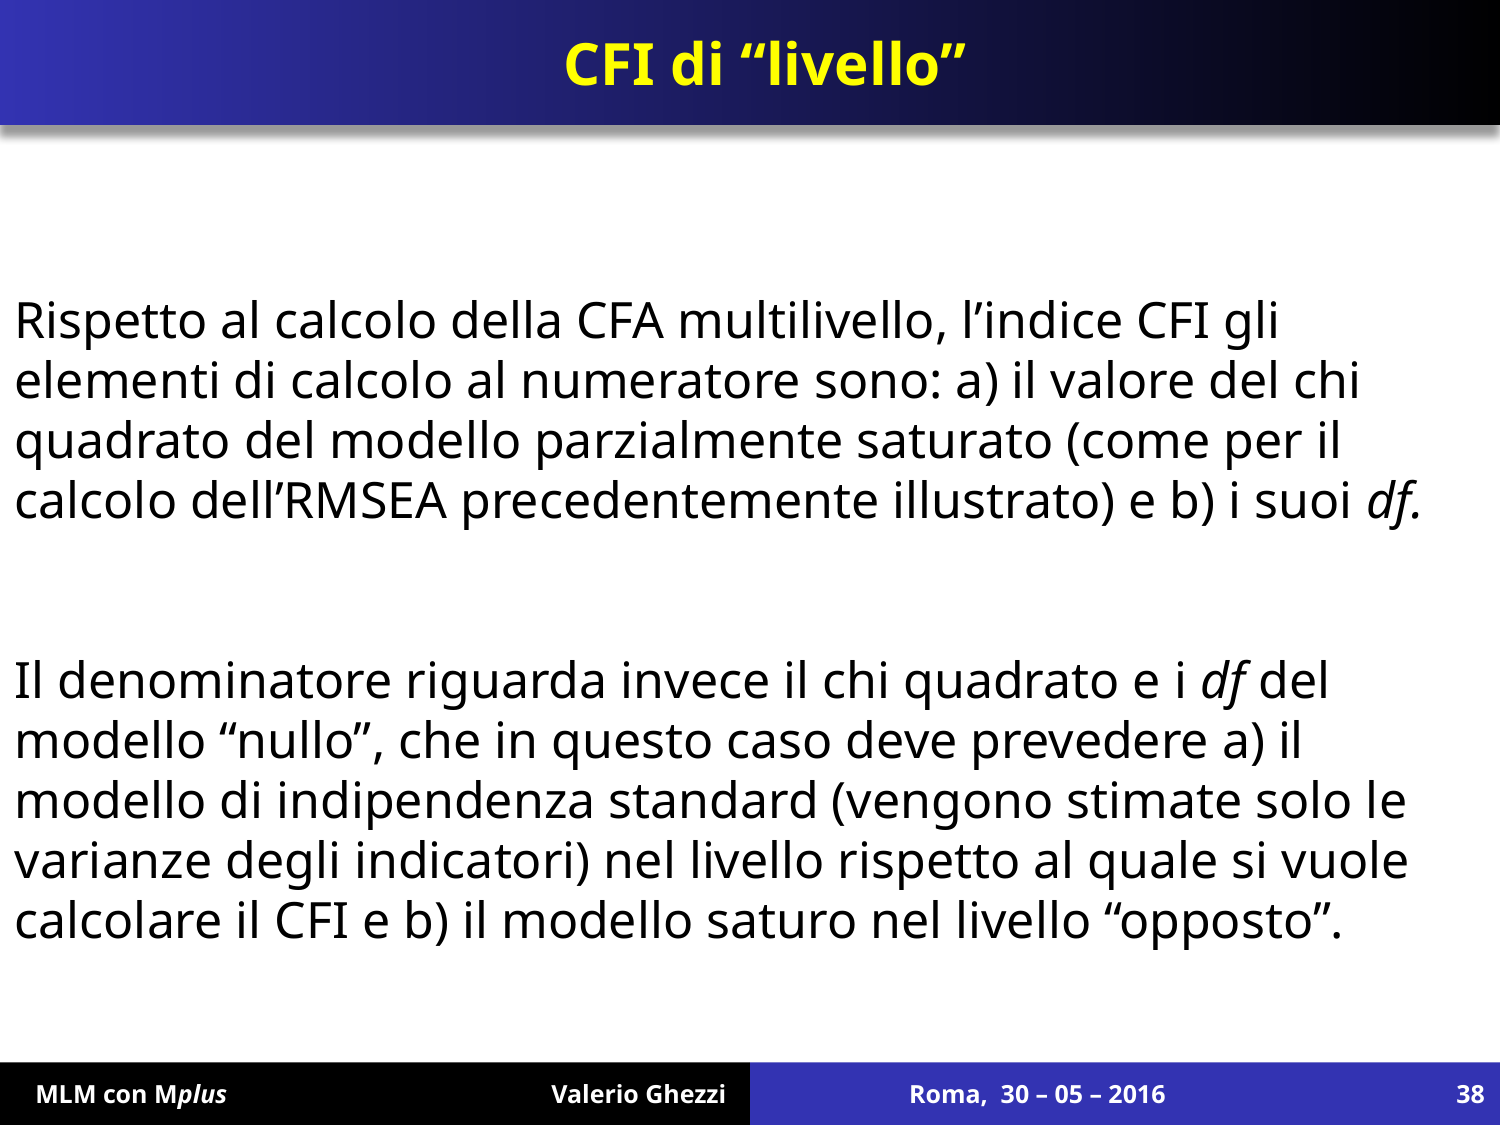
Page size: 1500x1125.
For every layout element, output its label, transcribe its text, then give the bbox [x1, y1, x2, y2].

slide_number 38 [1325, 1065, 1500, 1125]
title CFI di “livello” [0, 0, 1500, 126]
text_box Roma, 30 – 05 – 2016 [750, 1062, 1325, 1125]
list MLM con Mplus Valerio Ghezzi [0, 1062, 750, 1125]
text_box Rispetto al calcolo della CFA multilivello, l’indice CFI gli elementi di calcolo al numeratore sono: a) il valore del chi quadrato del modello parzialmente saturato (come per il calcolo dell’RMSEA precedentemente illustrato) e b) i suoi df. Il denominatore riguarda invece il chi quadrato e i df del modello “nullo”, che in questo caso deve prevedere a) il modello di indipendenza standard (vengono stimate solo le varianze degli indicatori) nel livello rispetto al quale si vuole calcolare il CFI e b) il modello saturo nel livello “opposto”. [0, 281, 1500, 956]
